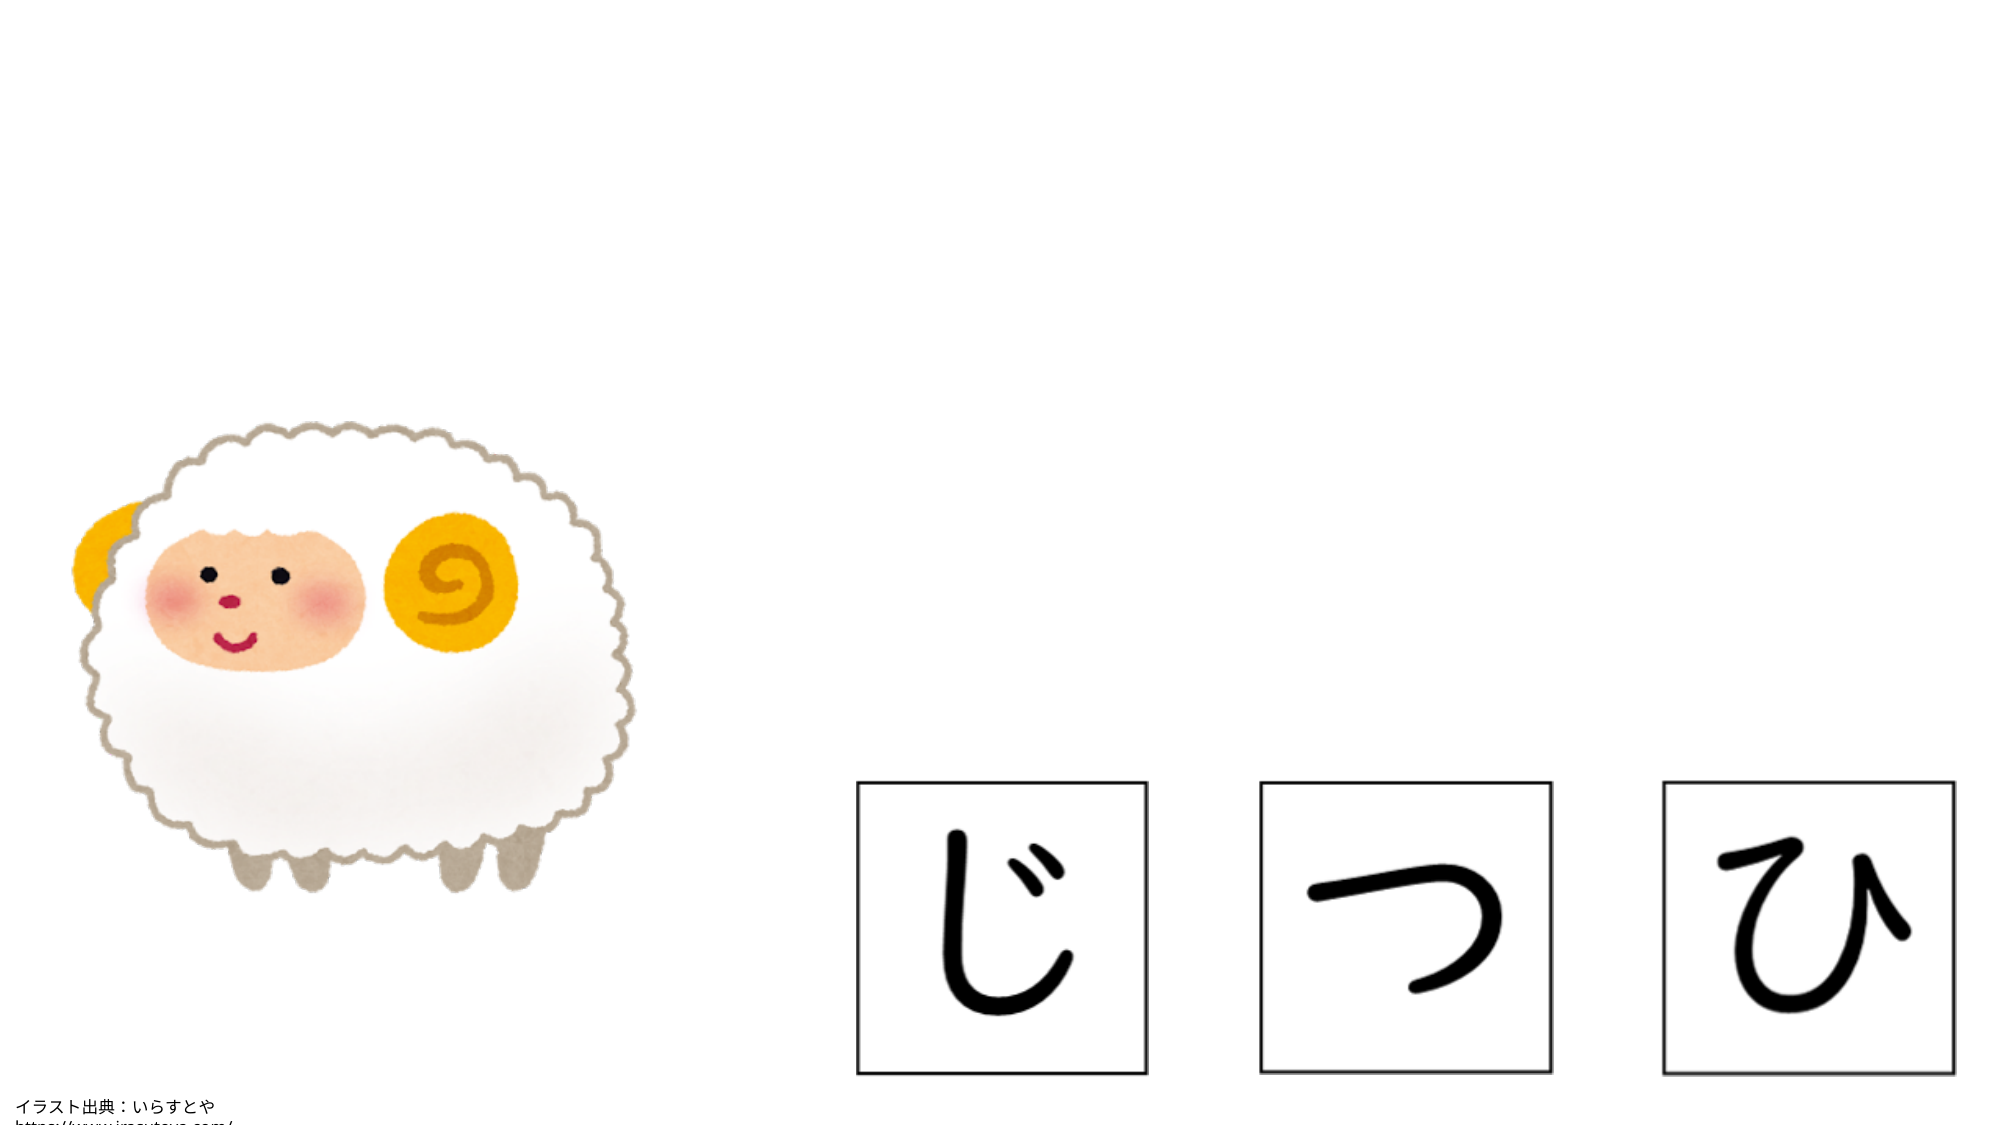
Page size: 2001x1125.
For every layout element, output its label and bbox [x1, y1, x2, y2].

picture [1661, 780, 1957, 1077]
list [44, 383, 670, 933]
picture [856, 780, 1149, 1077]
picture [1258, 780, 1554, 1075]
